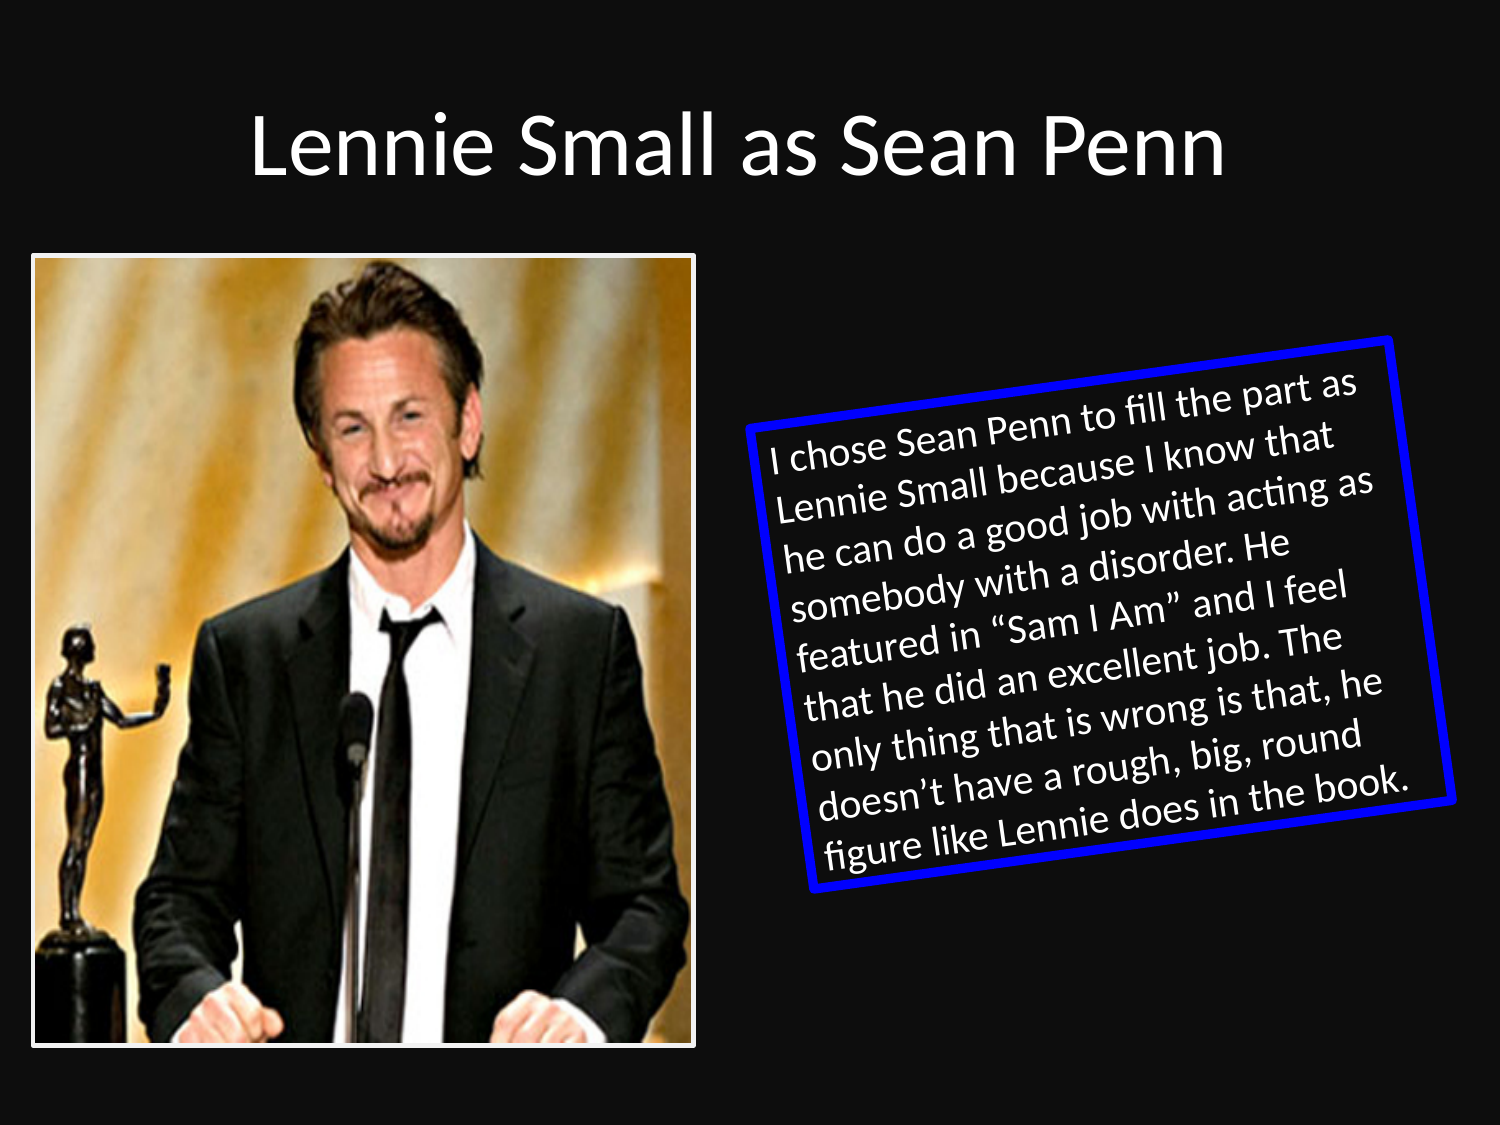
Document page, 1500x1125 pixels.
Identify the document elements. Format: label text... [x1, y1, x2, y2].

picture [34, 257, 692, 1044]
text_box I chose Sean Penn to fill the part as Lennie Small because I know that he can do a good job with acting as somebody with a disorder. He featured in “Sam I Am” and I feel that he did an excellent job. The only thing that is wrong is that, he doesn’t have a rough, big, round figure like Lennie does in the book. [749, 339, 1453, 890]
title Lennie Small as Sean Penn [75, 45, 1425, 233]
